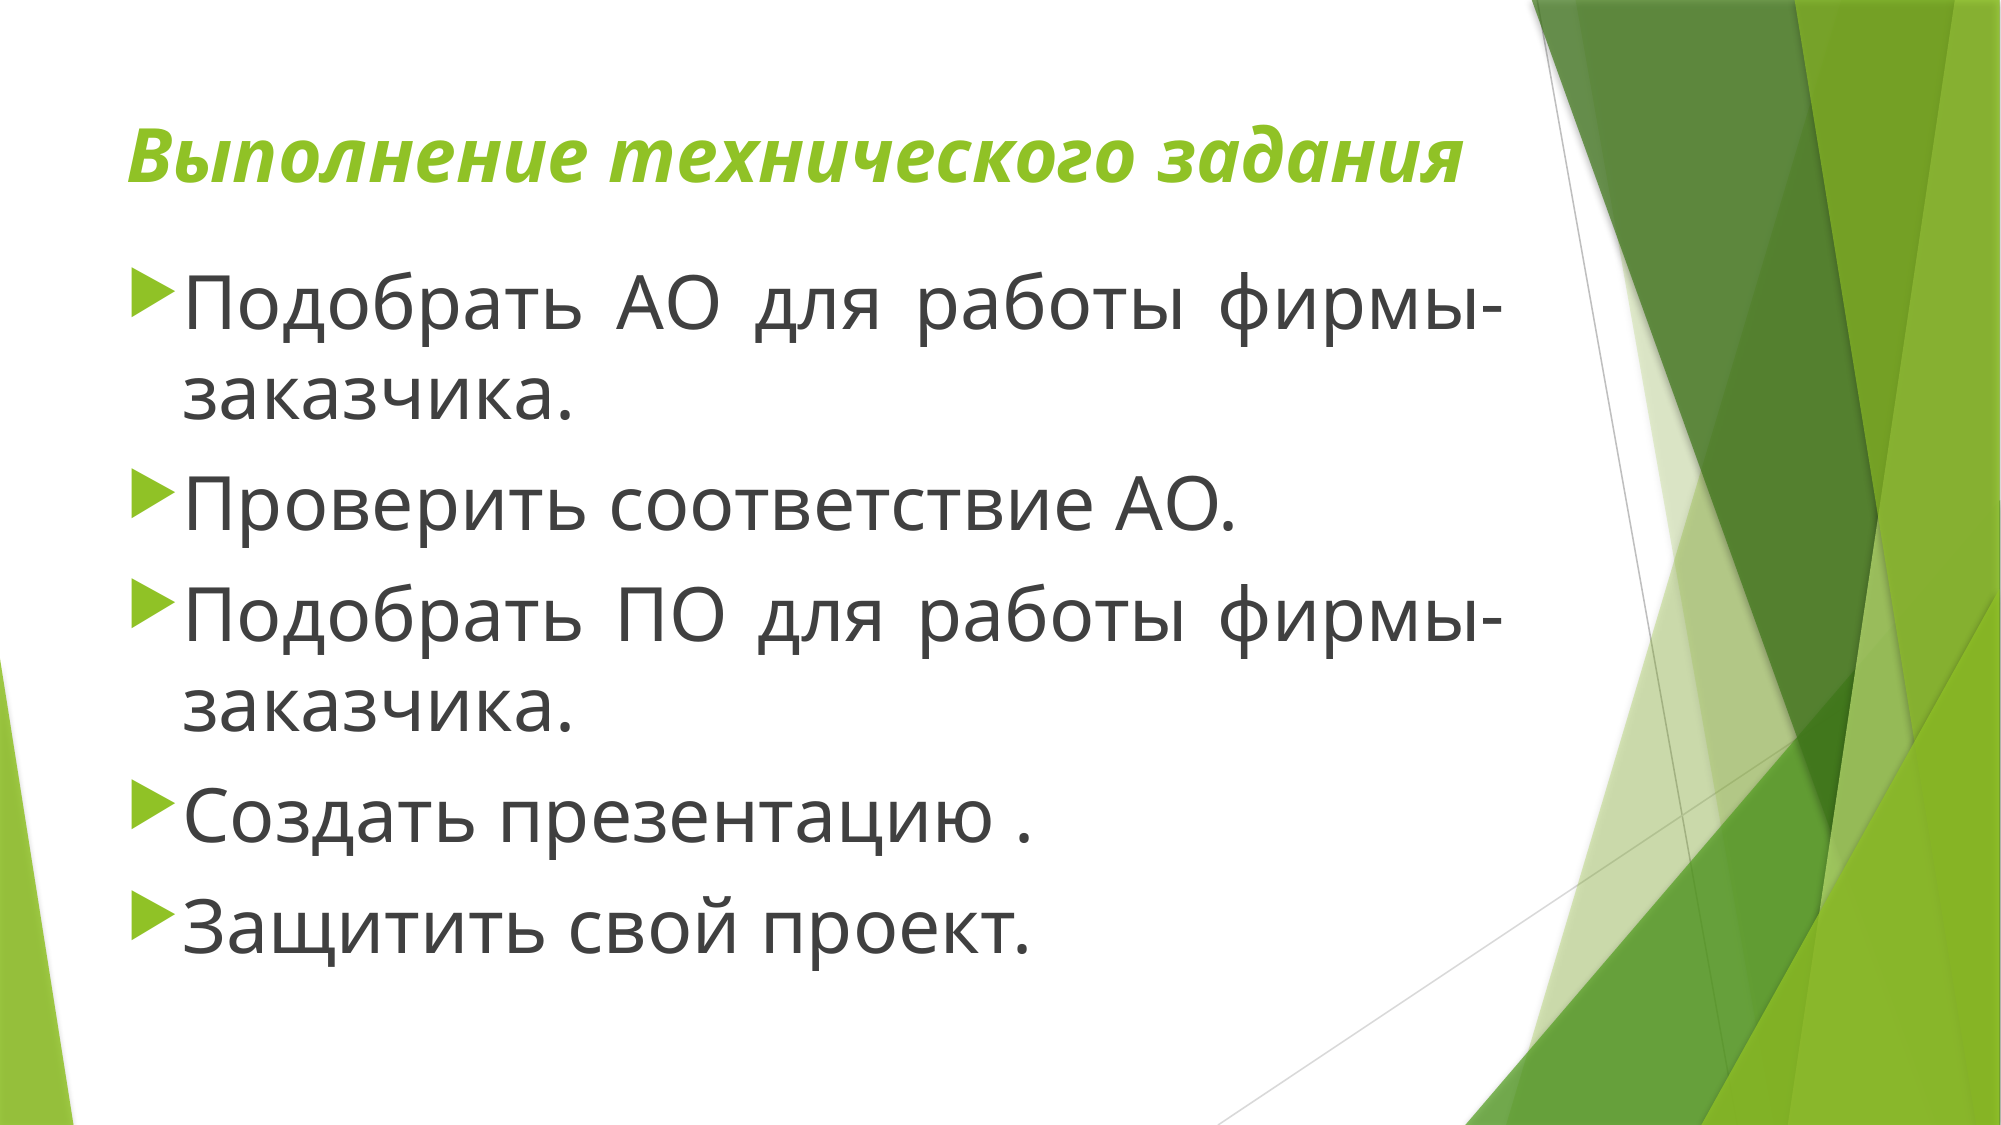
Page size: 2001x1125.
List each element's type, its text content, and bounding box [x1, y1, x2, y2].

title Выполнение технического задания [111, 99, 1522, 247]
list Подобрать АО для работы фирмы-заказчика. Проверить соответствие АО. Подобрать ПО для работы фирмы-заказчика. Создать презентацию . Защитить свой проект. [111, 247, 1522, 991]
